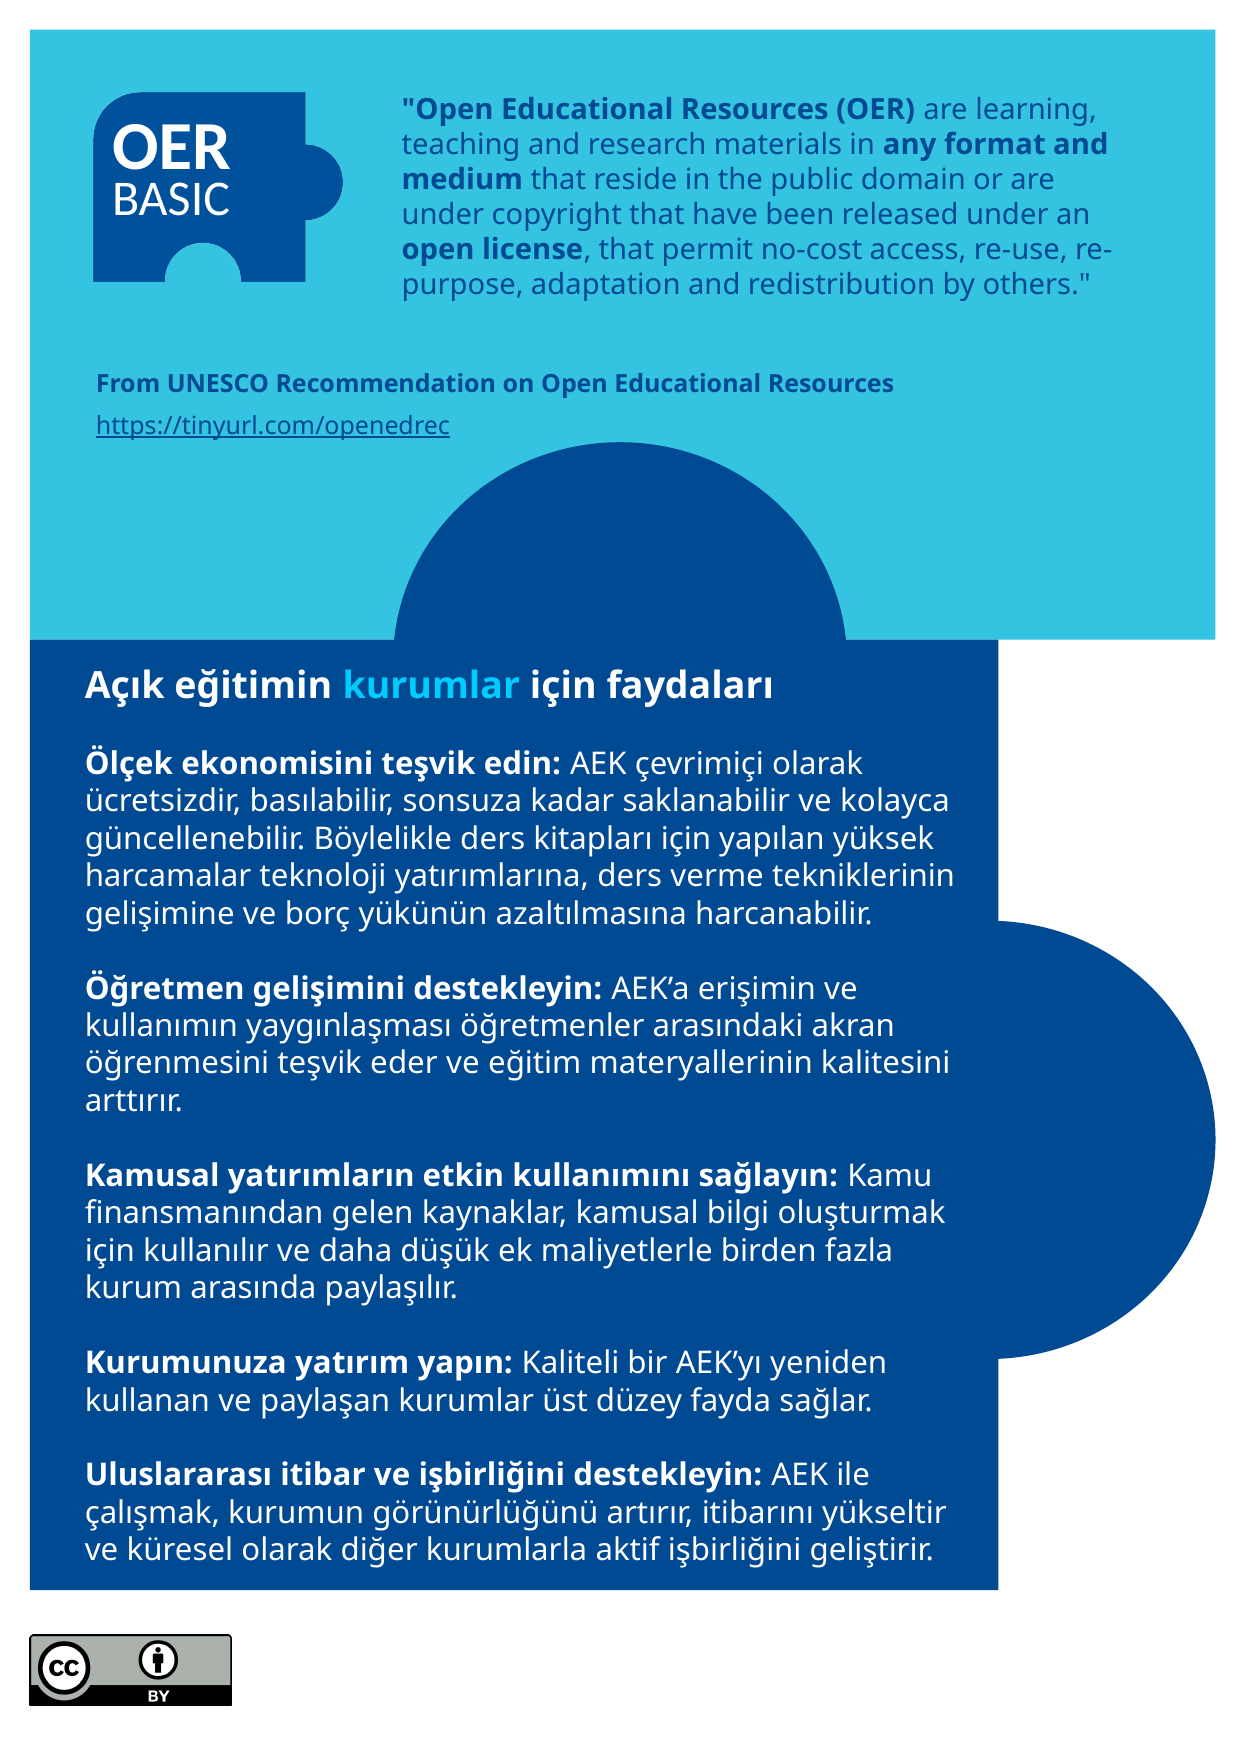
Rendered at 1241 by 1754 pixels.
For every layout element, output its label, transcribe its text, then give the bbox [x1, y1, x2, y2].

picture [93, 92, 343, 282]
picture [29, 1634, 233, 1706]
text_box [393, 453, 847, 645]
text_box [694, 453, 1216, 640]
text_box "Open Educational Resources (OER) are learning, teaching and research materials in any format and medium that reside in the public domain or are under copyright that have been released under an open license, that permit no-cost access, re-use, re-purpose, adaptation and redistribution by others." [386, 75, 1147, 316]
text_box Açık eğitimin kurumlar için faydaları Ölçek ekonomisini teşvik edin: AEK çevrimiçi olarak ücretsizdir, basılabilir, sonsuza kadar saklanabilir ve kolayca güncellenebilir. Böylelikle ders kitapları için yapılan yüksek harcamalar teknoloji yatırımlarına, ders verme tekniklerinin gelişimine ve borç yükünün azaltılmasına harcanabilir. Öğretmen gelişimini destekleyin: AEK’a erişimin ve kullanımın yaygınlaşması öğretmenler arasındaki akran öğrenmesini teşvik eder ve eğitim materyallerinin kalitesini arttırır. Kamusal yatırımların etkin kullanımını sağlayın: Kamu finansmanından gelen kaynaklar, kamusal bilgi oluşturmak için kullanılır ve daha düşük ek maliyetlerle birden fazla kurum arasında paylaşılır. Kurumunuza yatırım yapın: Kaliteli bir AEK’yı yeniden kullanan ve paylaşan kurumlar üst düzey fayda sağlar. Uluslararası itibar ve işbirliğini destekleyin: AEK ile çalışmak, kurumun görünürlüğünü artırır, itibarını yükseltir ve küresel olarak diğer kurumlarla aktif işbirliğini geliştirir. [69, 645, 1000, 1582]
text_box [29, 639, 999, 1591]
text_box [1000, 920, 1216, 1359]
text_box [29, 29, 1216, 639]
text_box From UNESCO Recommendation on Open Educational Resources https://tinyurl.com/openedrec [80, 365, 1241, 453]
